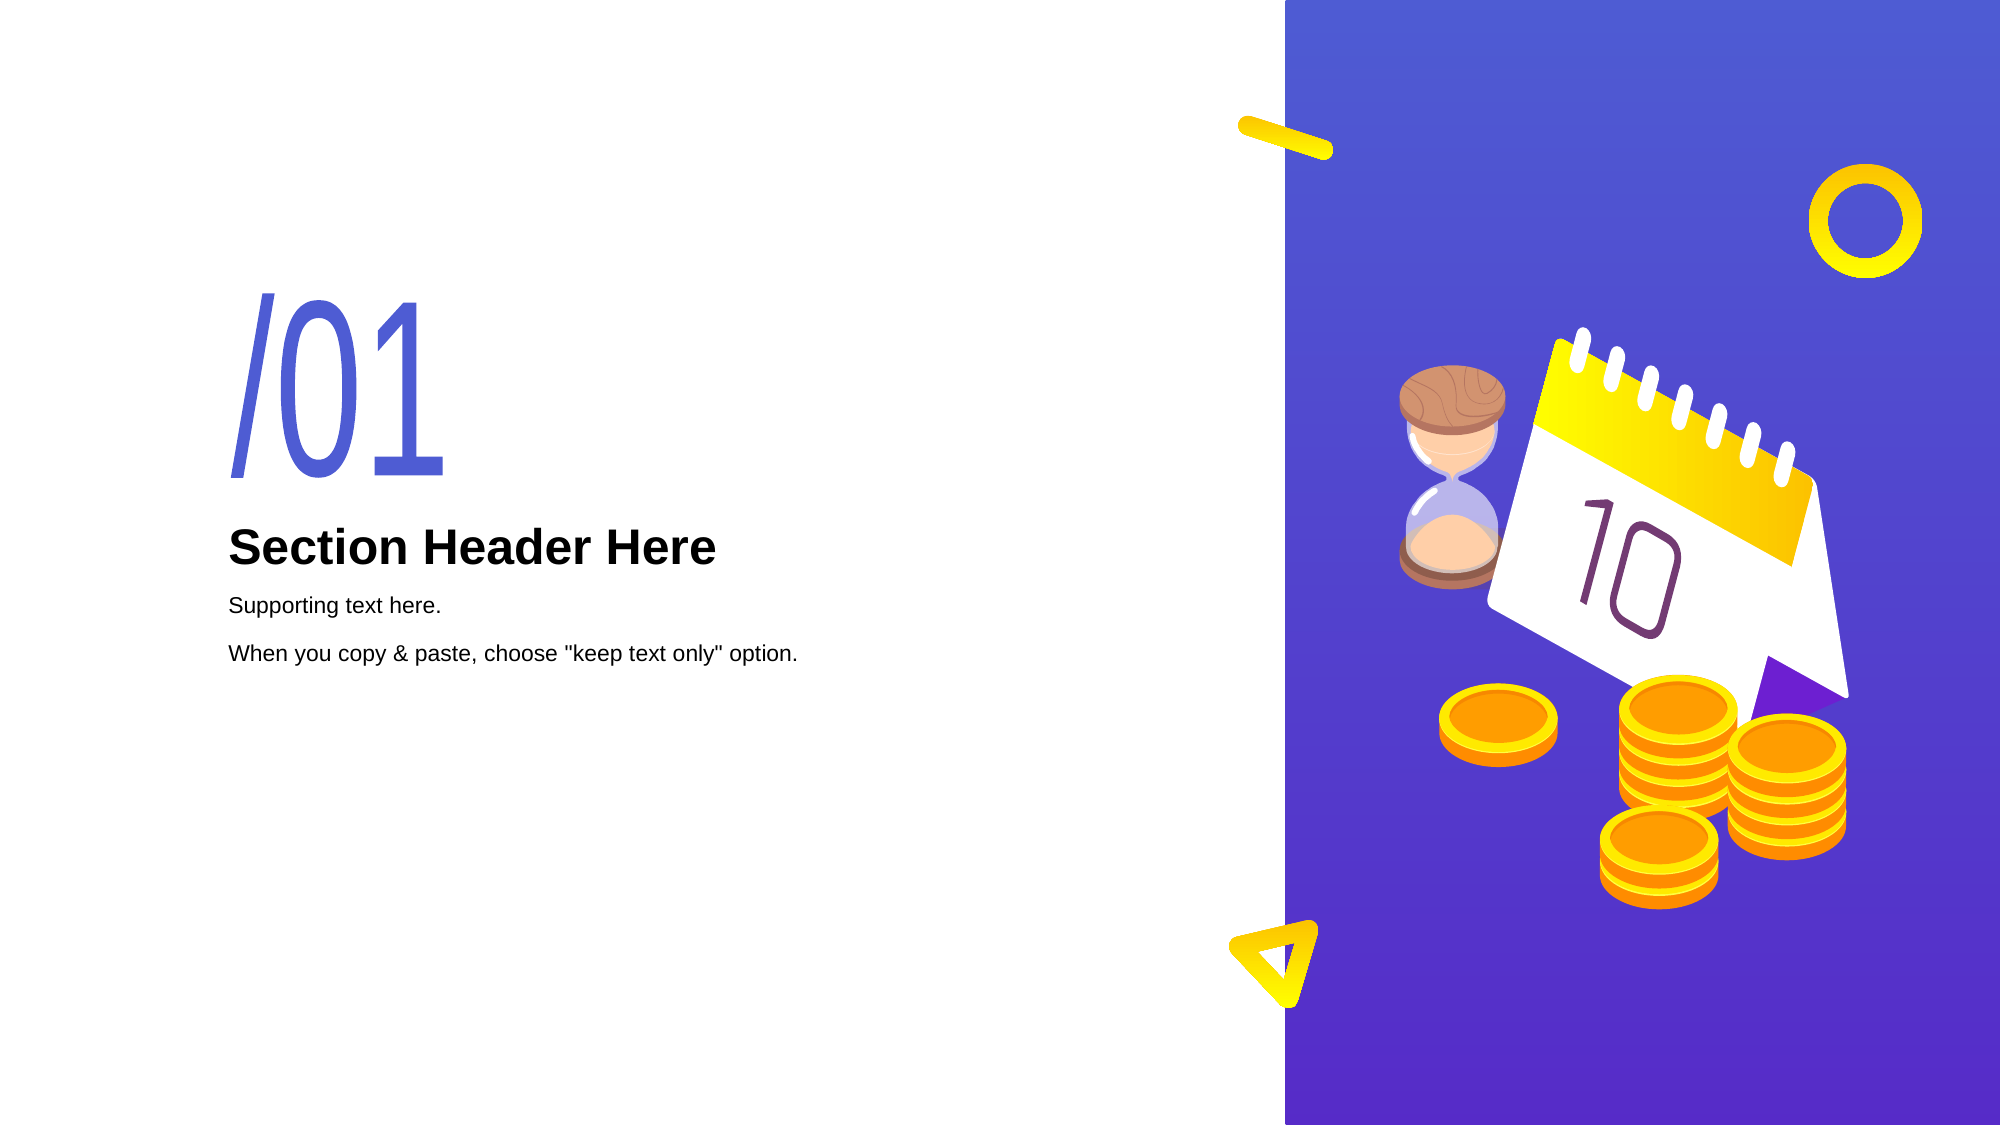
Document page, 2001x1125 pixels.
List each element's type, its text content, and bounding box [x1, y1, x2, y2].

title Section Header Here [213, 436, 1103, 582]
list Supporting text here. When you copy & paste, choose "keep text only" option. [213, 582, 1103, 750]
